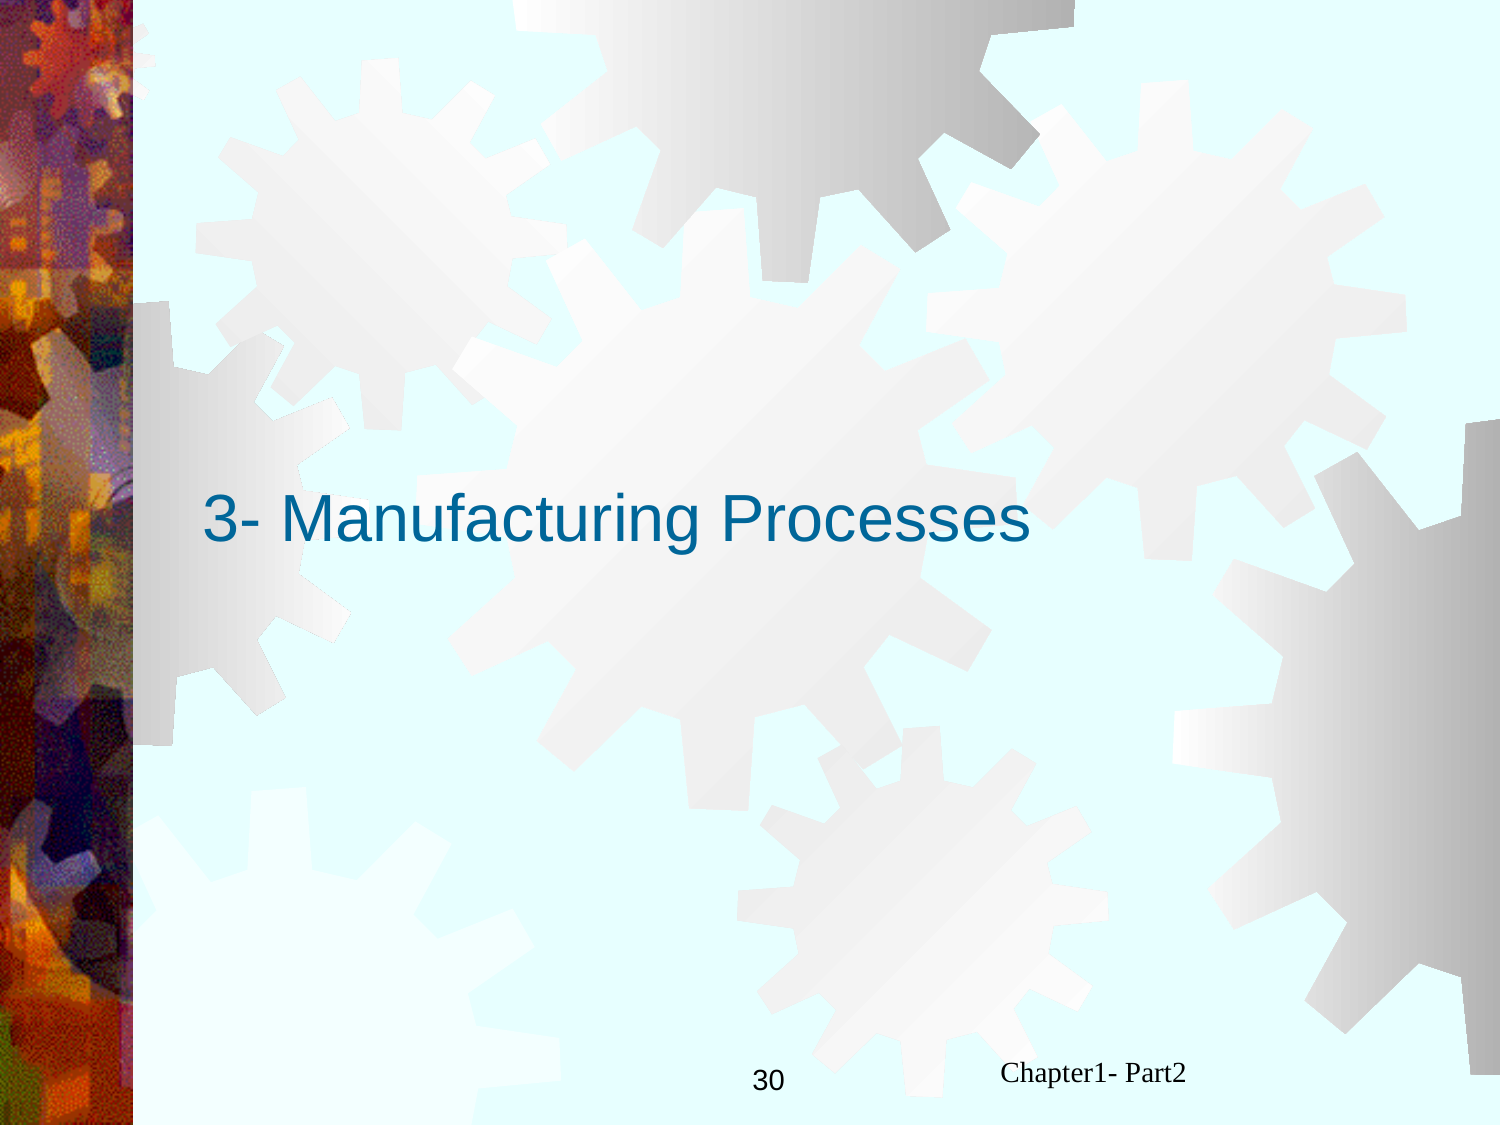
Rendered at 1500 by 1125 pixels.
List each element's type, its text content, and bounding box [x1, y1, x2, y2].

title 3- Manufacturing Processes [187, 374, 1463, 563]
slide_number 30 [612, 1028, 926, 1105]
picture [0, 0, 133, 1125]
footer Chapter1- Part2 [985, 1045, 1461, 1125]
